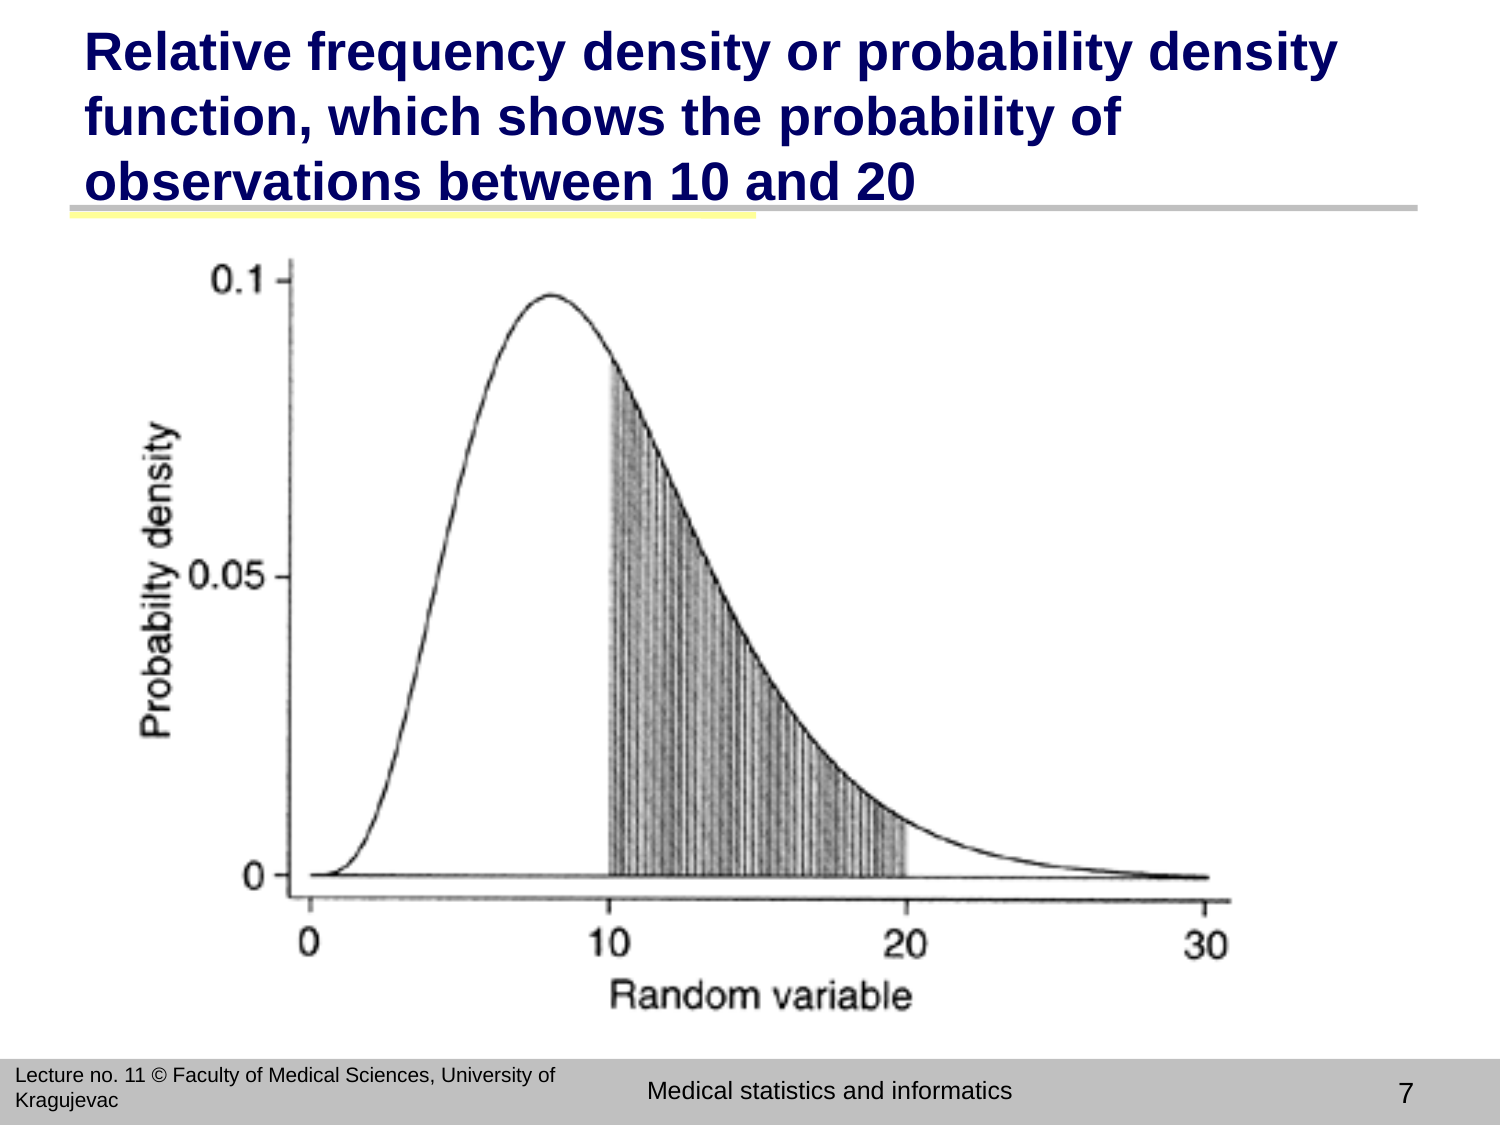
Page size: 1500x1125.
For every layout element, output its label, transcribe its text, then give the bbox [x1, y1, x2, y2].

title Relative frequency density or probability density function, which shows the probability of observations between 10 and 20 [69, 19, 1426, 208]
slide_number Lecture no. 11 © Faculty of Medical Sciences, University of Kragujevac [0, 1053, 612, 1108]
picture [135, 254, 1238, 1016]
slide_number 7 [1163, 1066, 1430, 1125]
footer Medical statistics and informatics [512, 1066, 1149, 1125]
